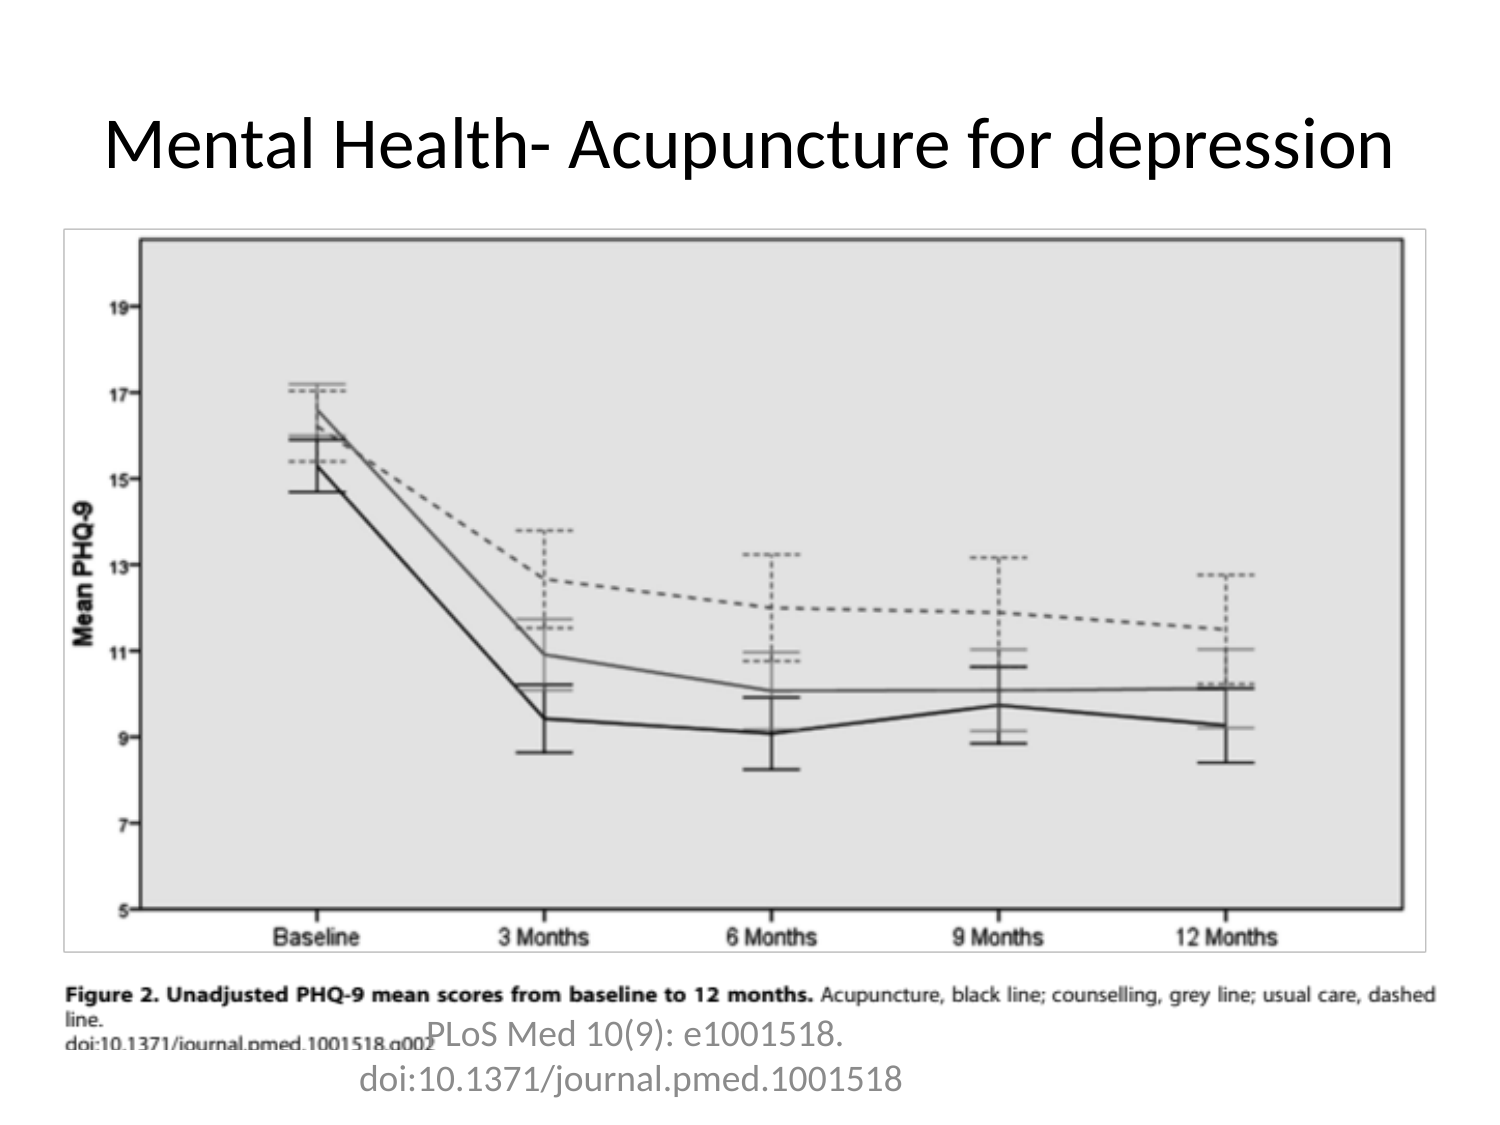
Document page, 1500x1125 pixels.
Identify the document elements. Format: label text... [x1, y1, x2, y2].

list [0, 205, 1500, 1050]
footer PLoS Med 10(9): e1001518. doi:10.1371/journal.pmed.1001518 [275, 1057, 988, 1103]
title Mental Health- Acupuncture for depression [75, 45, 1425, 202]
